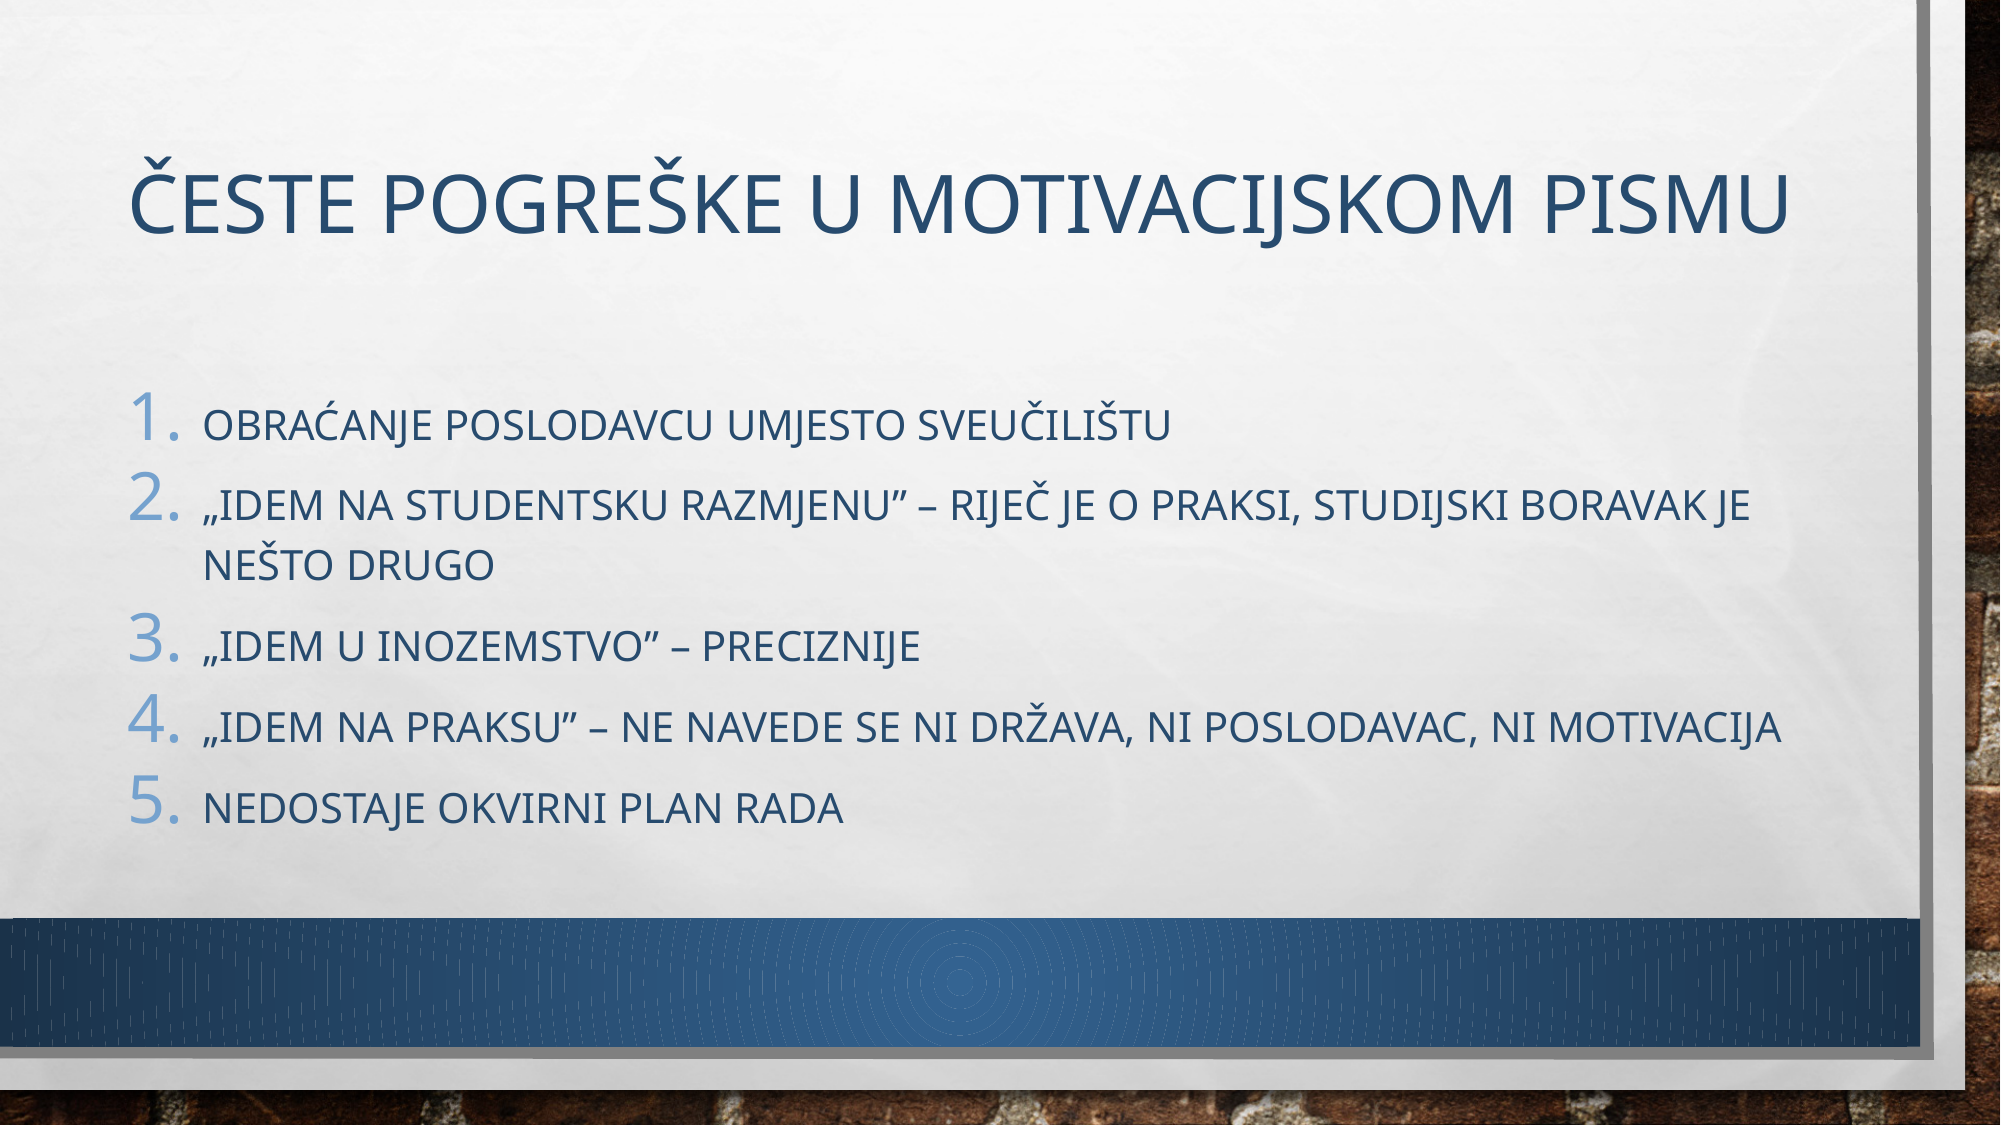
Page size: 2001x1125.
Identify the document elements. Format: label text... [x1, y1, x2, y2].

list Obraćanje poslodavcu umjesto sveučilištu „idem na studentsku razmjenu” – riječ je o praksi, studijski boravak je nešto drugo „idem u inozemstvo” – preciznije „idem na praksu” – ne navede se ni država, ni poslodavac, ni motivacija Nedostaje okvirni plan rada [112, 338, 1818, 882]
picture [0, 0, 2000, 1125]
title Česte pogreške u motivacijskom pismu [112, 112, 1818, 302]
